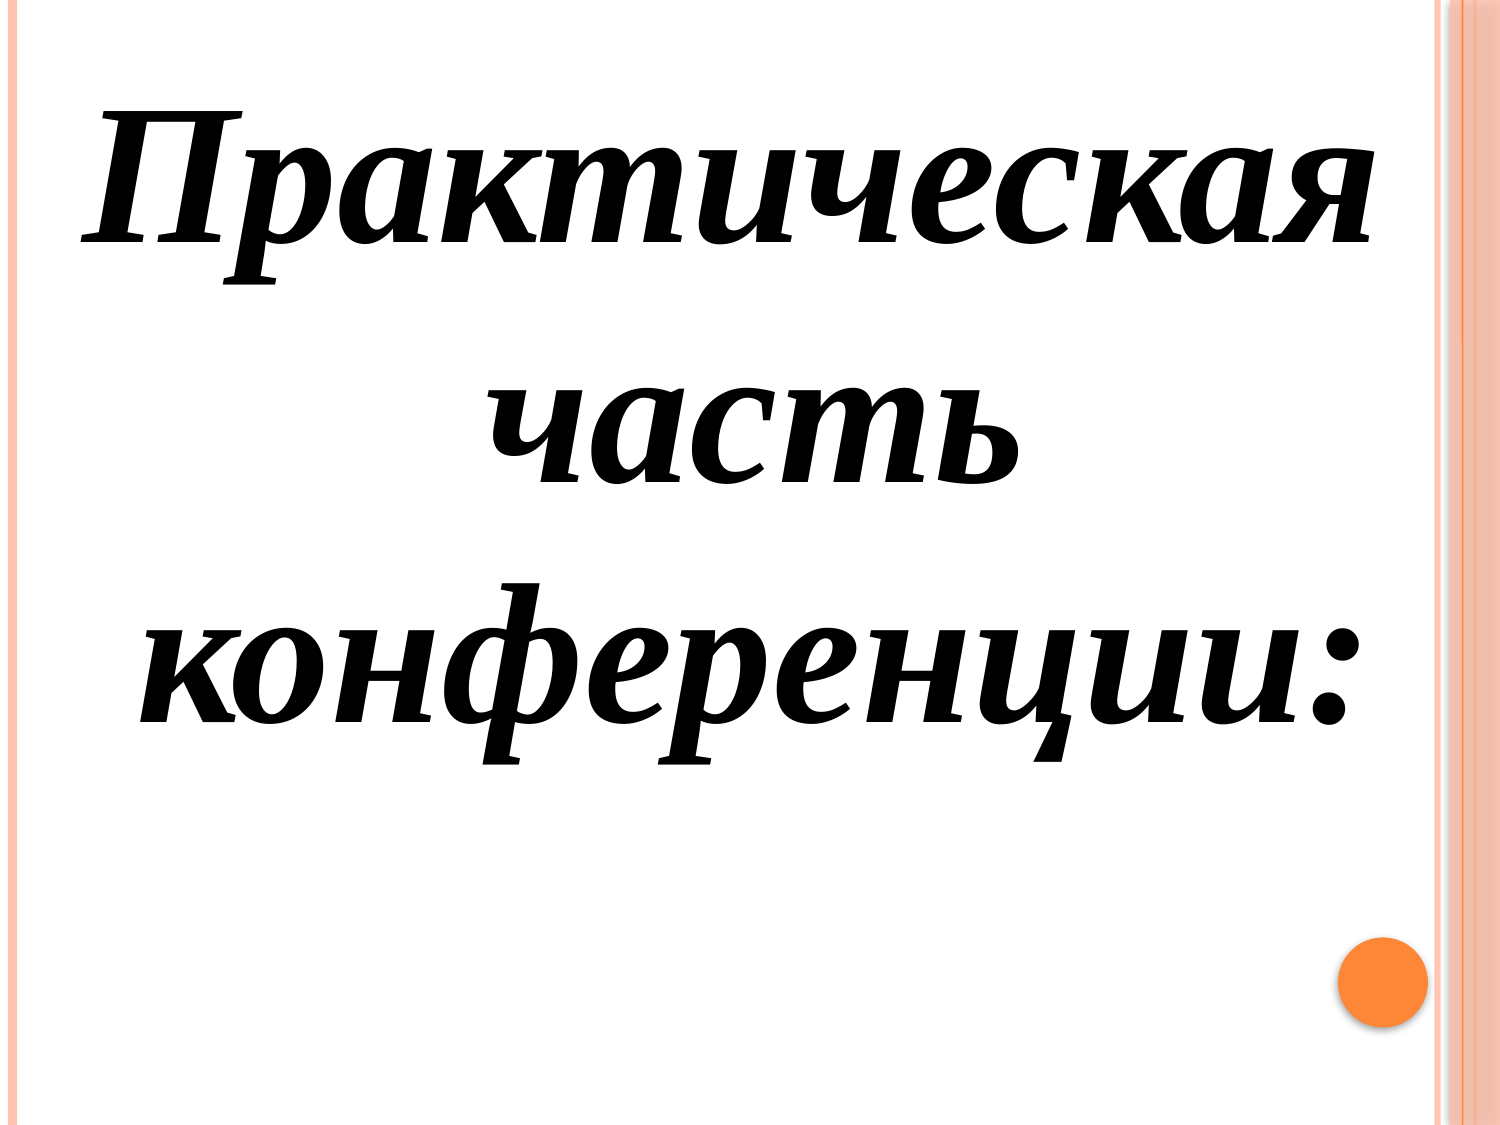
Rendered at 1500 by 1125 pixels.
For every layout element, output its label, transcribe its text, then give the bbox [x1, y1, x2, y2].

list Практическая часть конференции: [35, 35, 1430, 1090]
